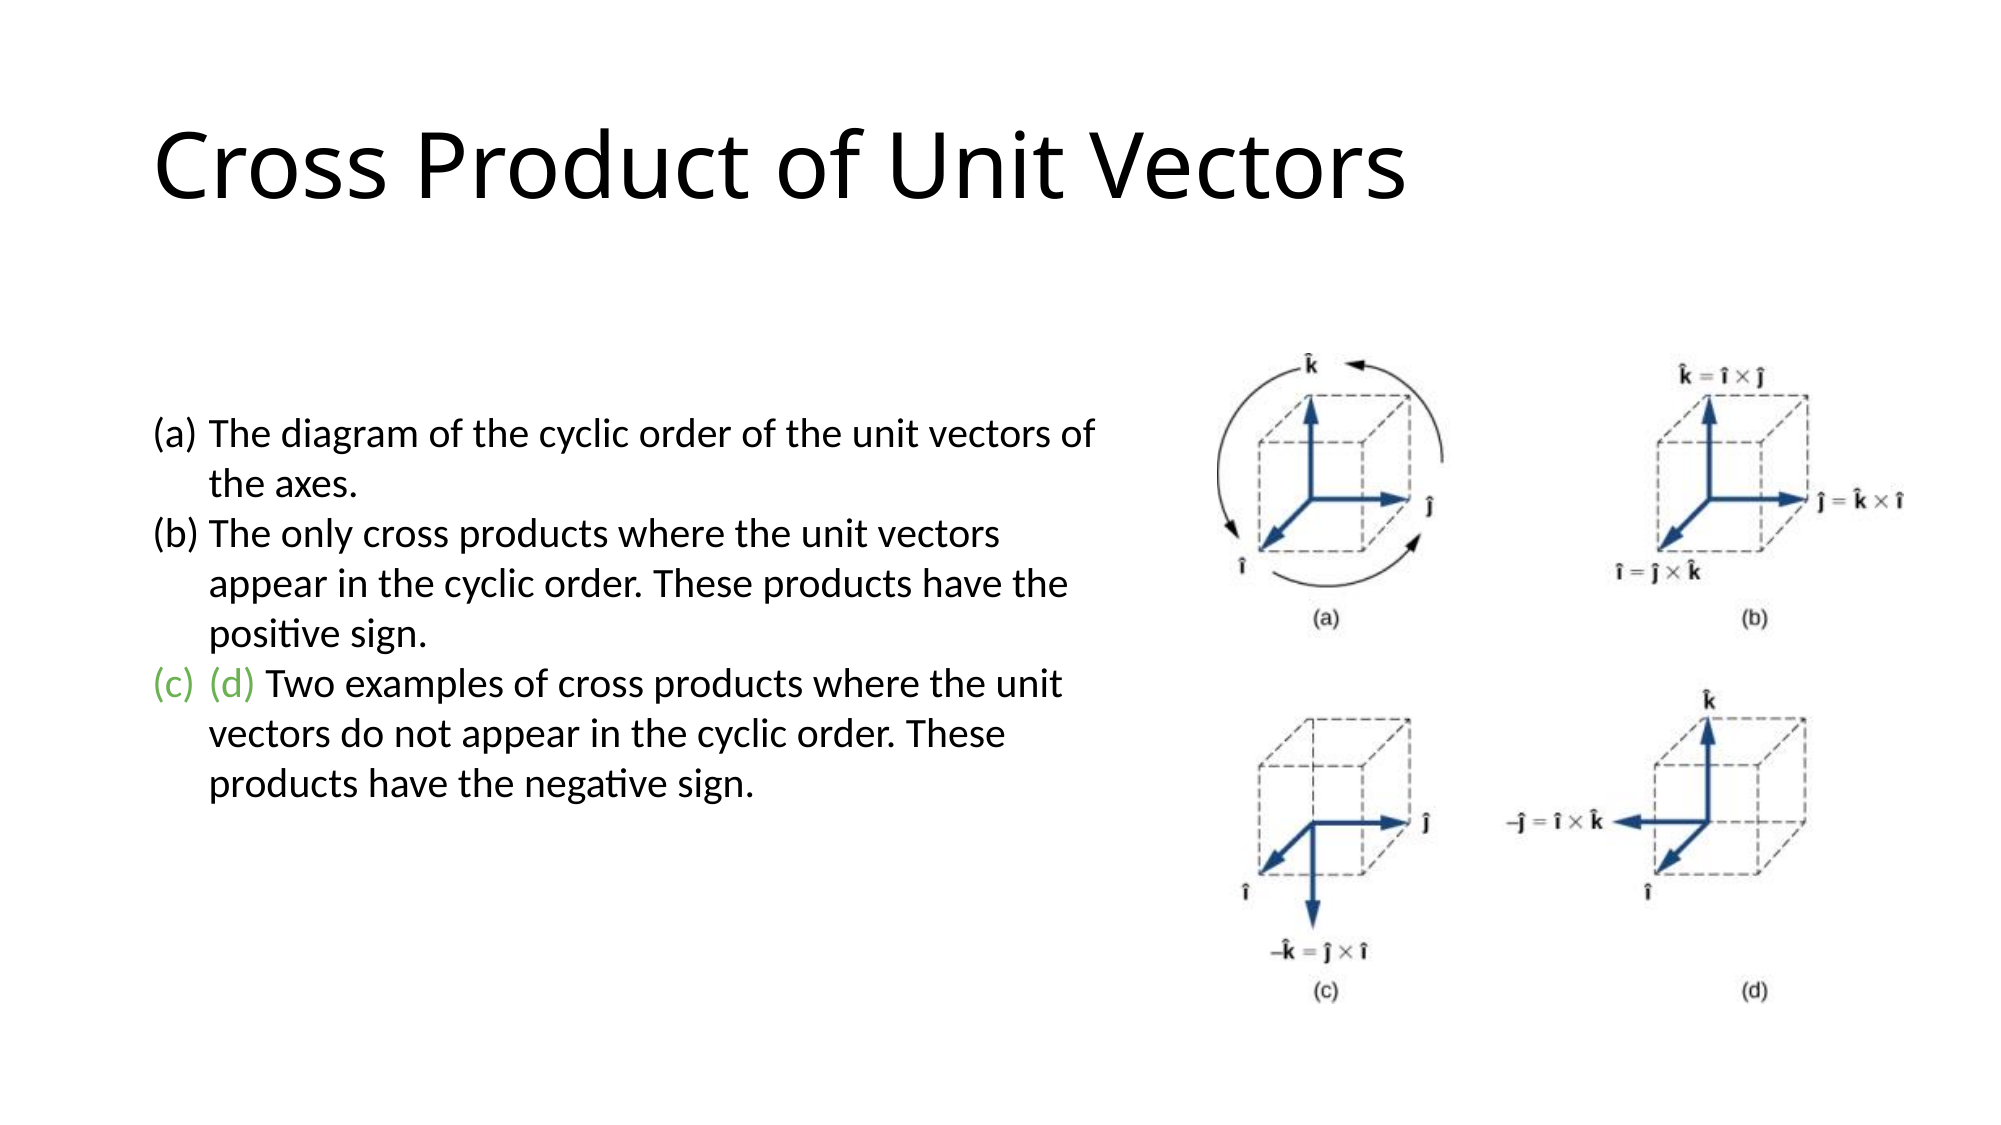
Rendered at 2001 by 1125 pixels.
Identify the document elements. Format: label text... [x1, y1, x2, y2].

title Cross Product of Unit Vectors [137, 59, 1863, 278]
text_box The diagram of the cyclic order of the unit vectors of the axes. The only cross products where the unit vectors appear in the cyclic order. These products have the positive sign. (d) Two examples of cross products where the unit vectors do not appear in the cyclic order. These products have the negative sign. [137, 398, 1138, 813]
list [1217, 232, 1904, 1125]
